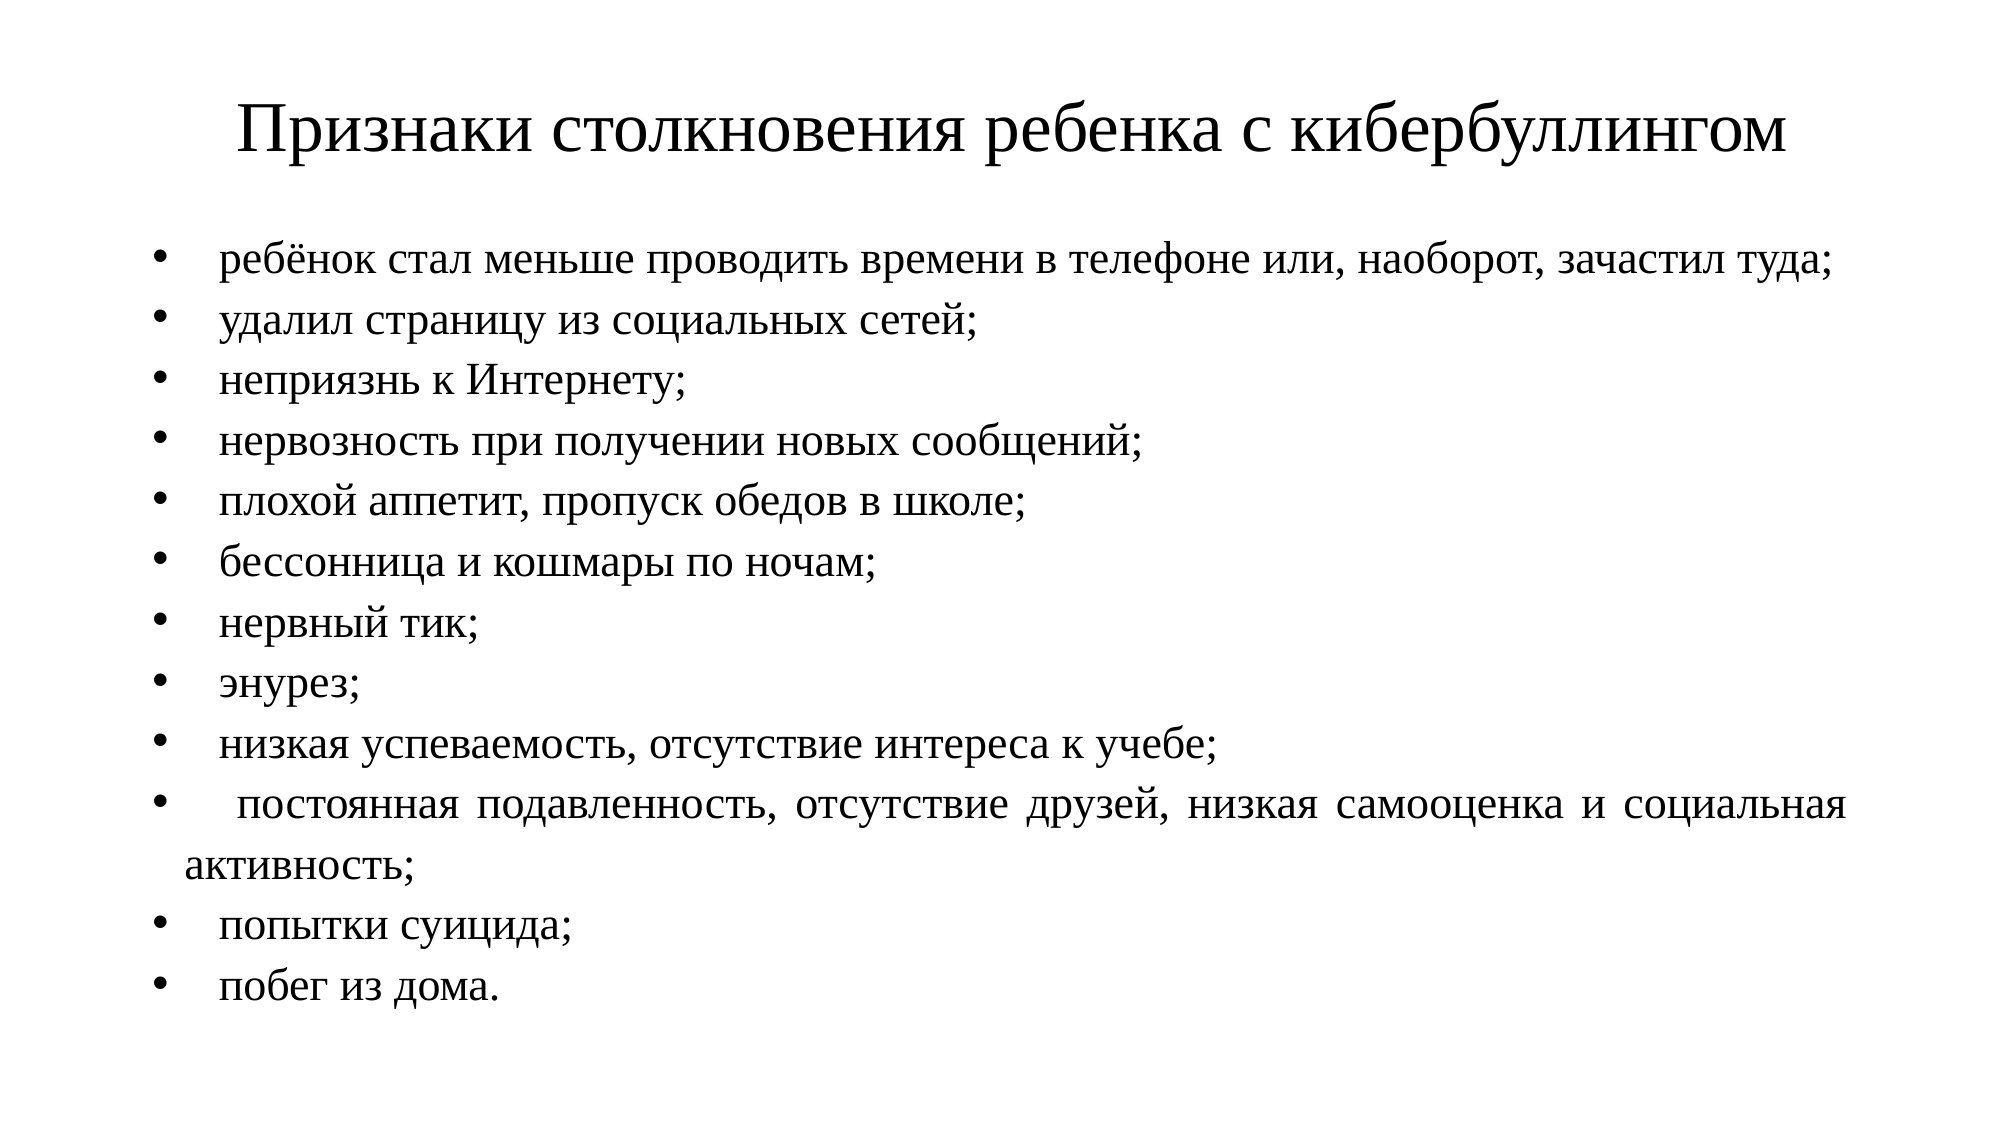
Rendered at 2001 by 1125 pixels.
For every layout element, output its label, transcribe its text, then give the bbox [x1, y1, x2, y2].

list ребёнок стал меньше проводить времени в телефоне или, наоборот, зачастил туда; удалил страницу из социальных сетей; неприязнь к Интернету; нервозность при получении новых сообщений; плохой аппетит, пропуск обедов в школе; бессонница и кошмары по ночам; нервный тик; энурез; низкая успеваемость, отсутствие интереса к учебе; постоянная подавленность, отсутствие друзей, низкая самооценка и социальная активность; попытки суицида; побег из дома. [137, 214, 1863, 1063]
title Признаки столкновения ребенка с кибербуллингом [42, 59, 1984, 198]
